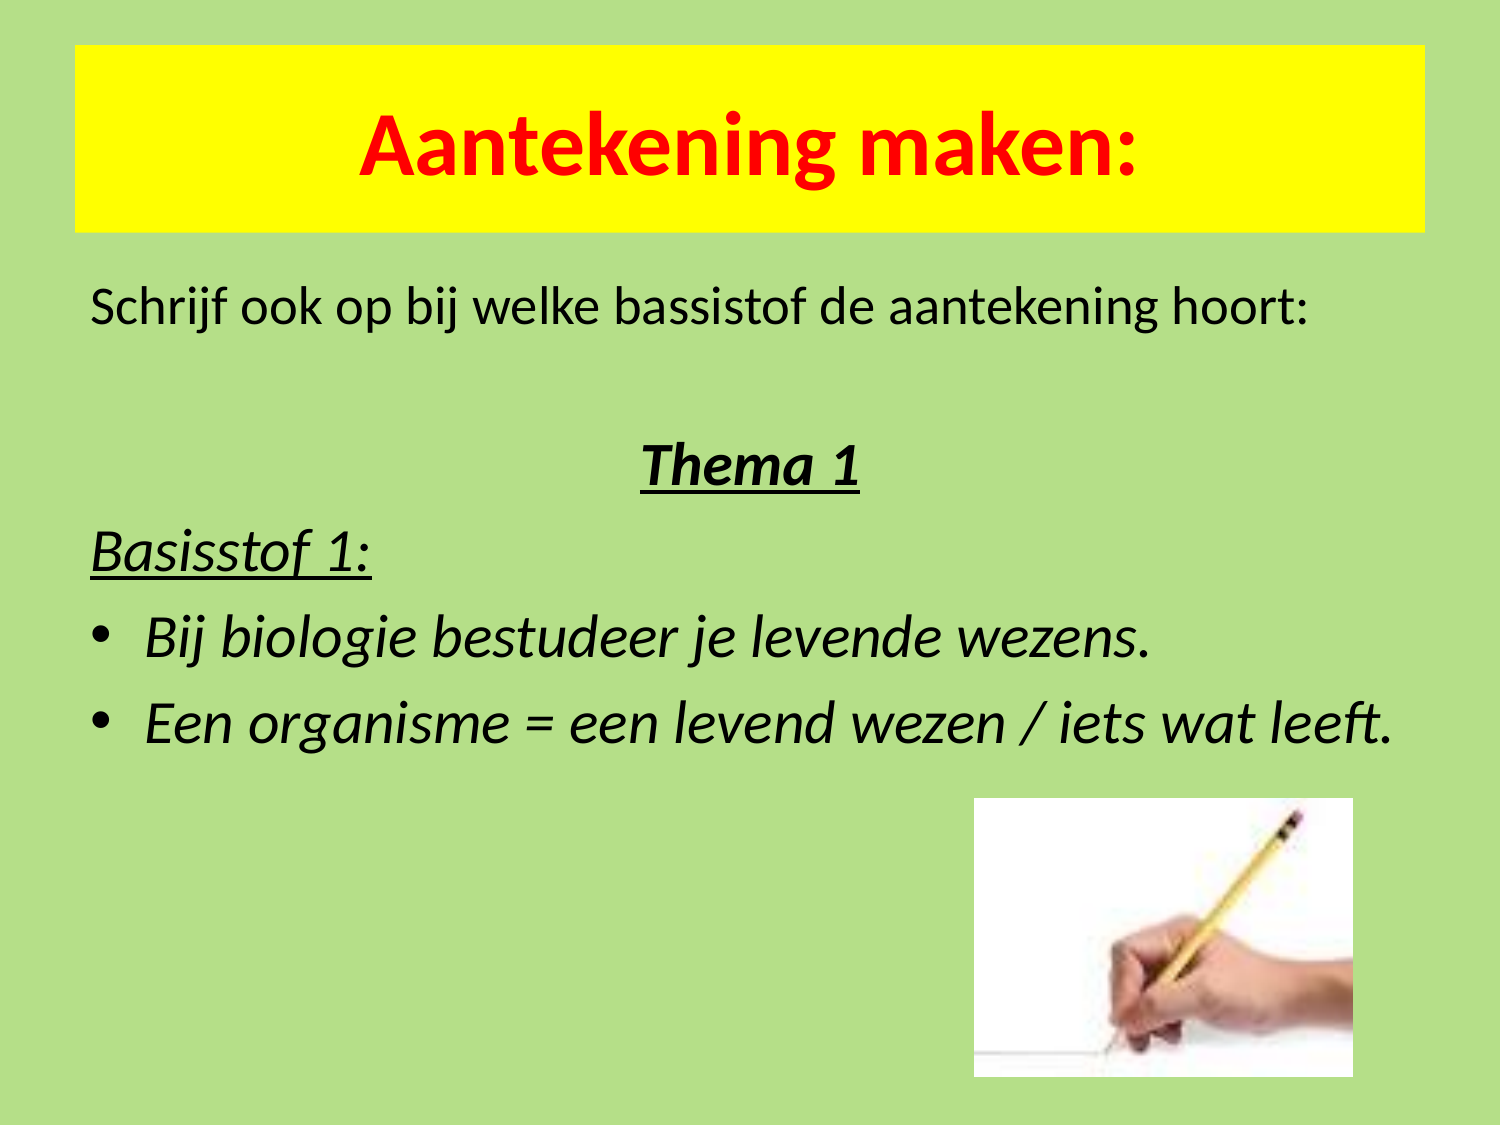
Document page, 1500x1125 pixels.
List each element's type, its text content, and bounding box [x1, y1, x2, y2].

picture [974, 798, 1353, 1077]
title Aantekening maken: [75, 45, 1425, 233]
list Schrijf ook op bij welke bassistof de aantekening hoort: Thema 1 Basisstof 1: Bij biologie bestudeer je levende wezens. Een organisme = een levend wezen / iets wat leeft. [75, 262, 1425, 835]
